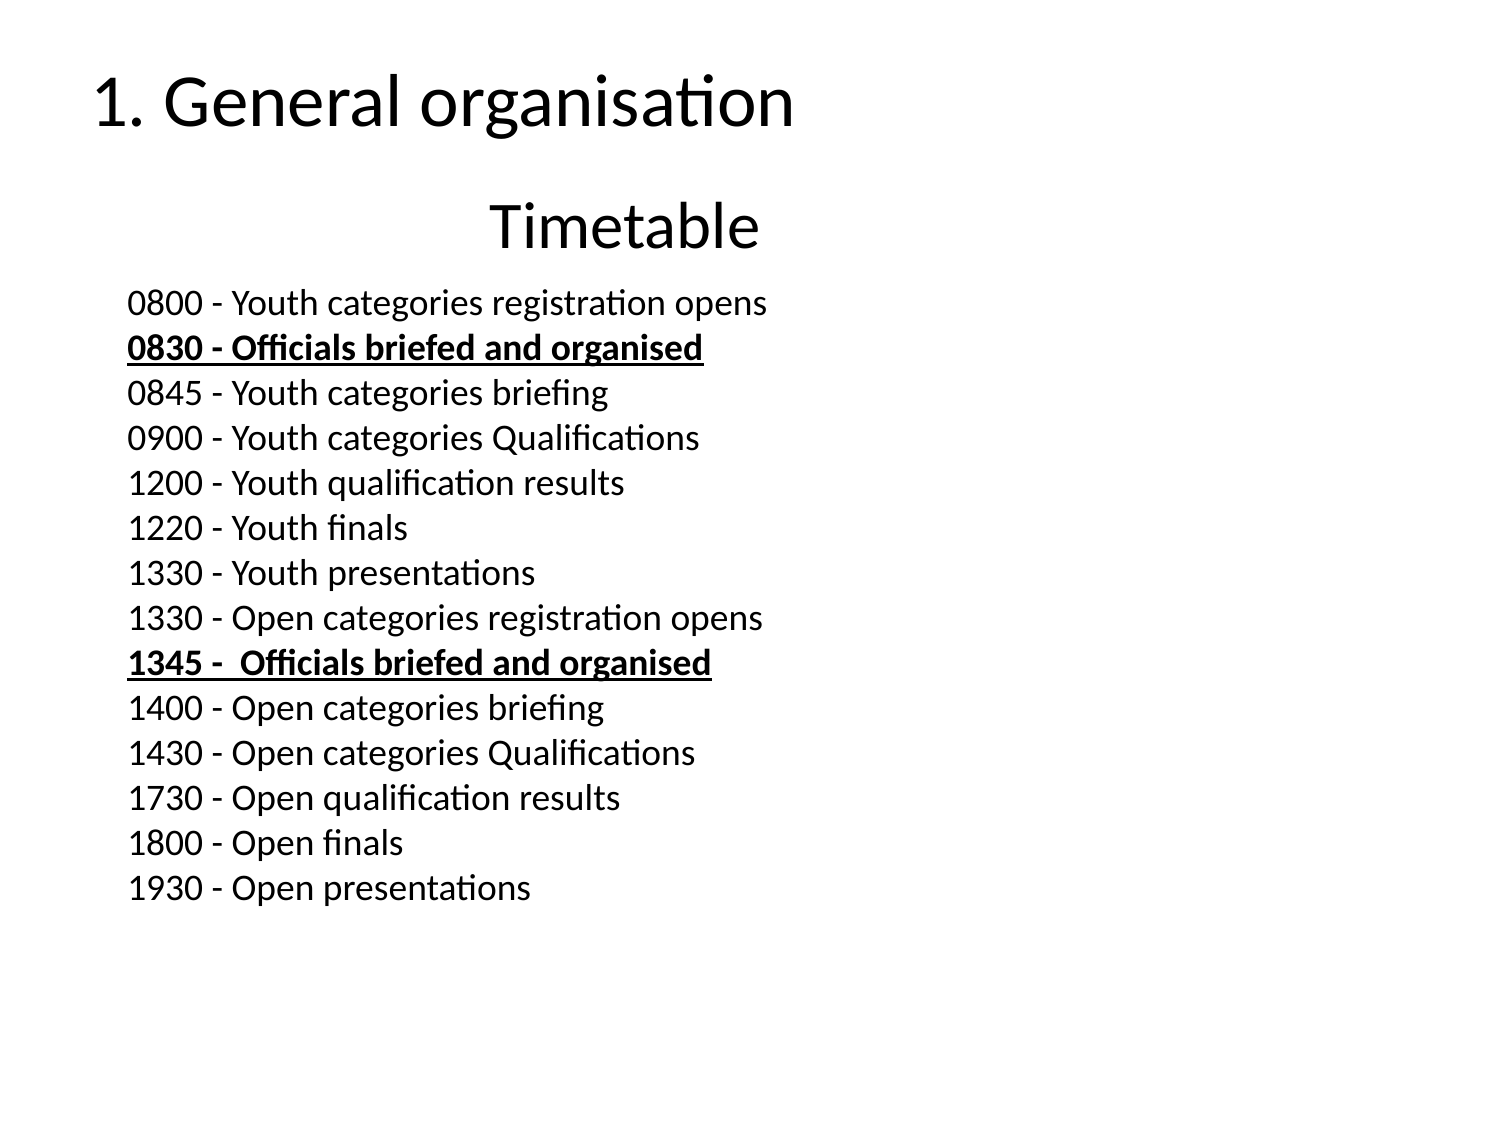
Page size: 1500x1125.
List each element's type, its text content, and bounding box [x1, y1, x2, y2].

title 1. General organisation [75, 2, 1425, 191]
text_box 0800 - Youth categories registration opens 0830 - Officials briefed and organised 0845 - Youth categories briefing 0900 - Youth categories Qualifications 1200 - Youth qualification results 1220 - Youth finals 1330 - Youth presentations 1330 - Open categories registration opens 1345 - Officials briefed and organised 1400 - Open categories briefing 1430 - Open categories Qualifications 1730 - Open qualification results 1800 - Open finals 1930 - Open presentations [112, 270, 1413, 916]
text_box Timetable [474, 174, 1275, 270]
